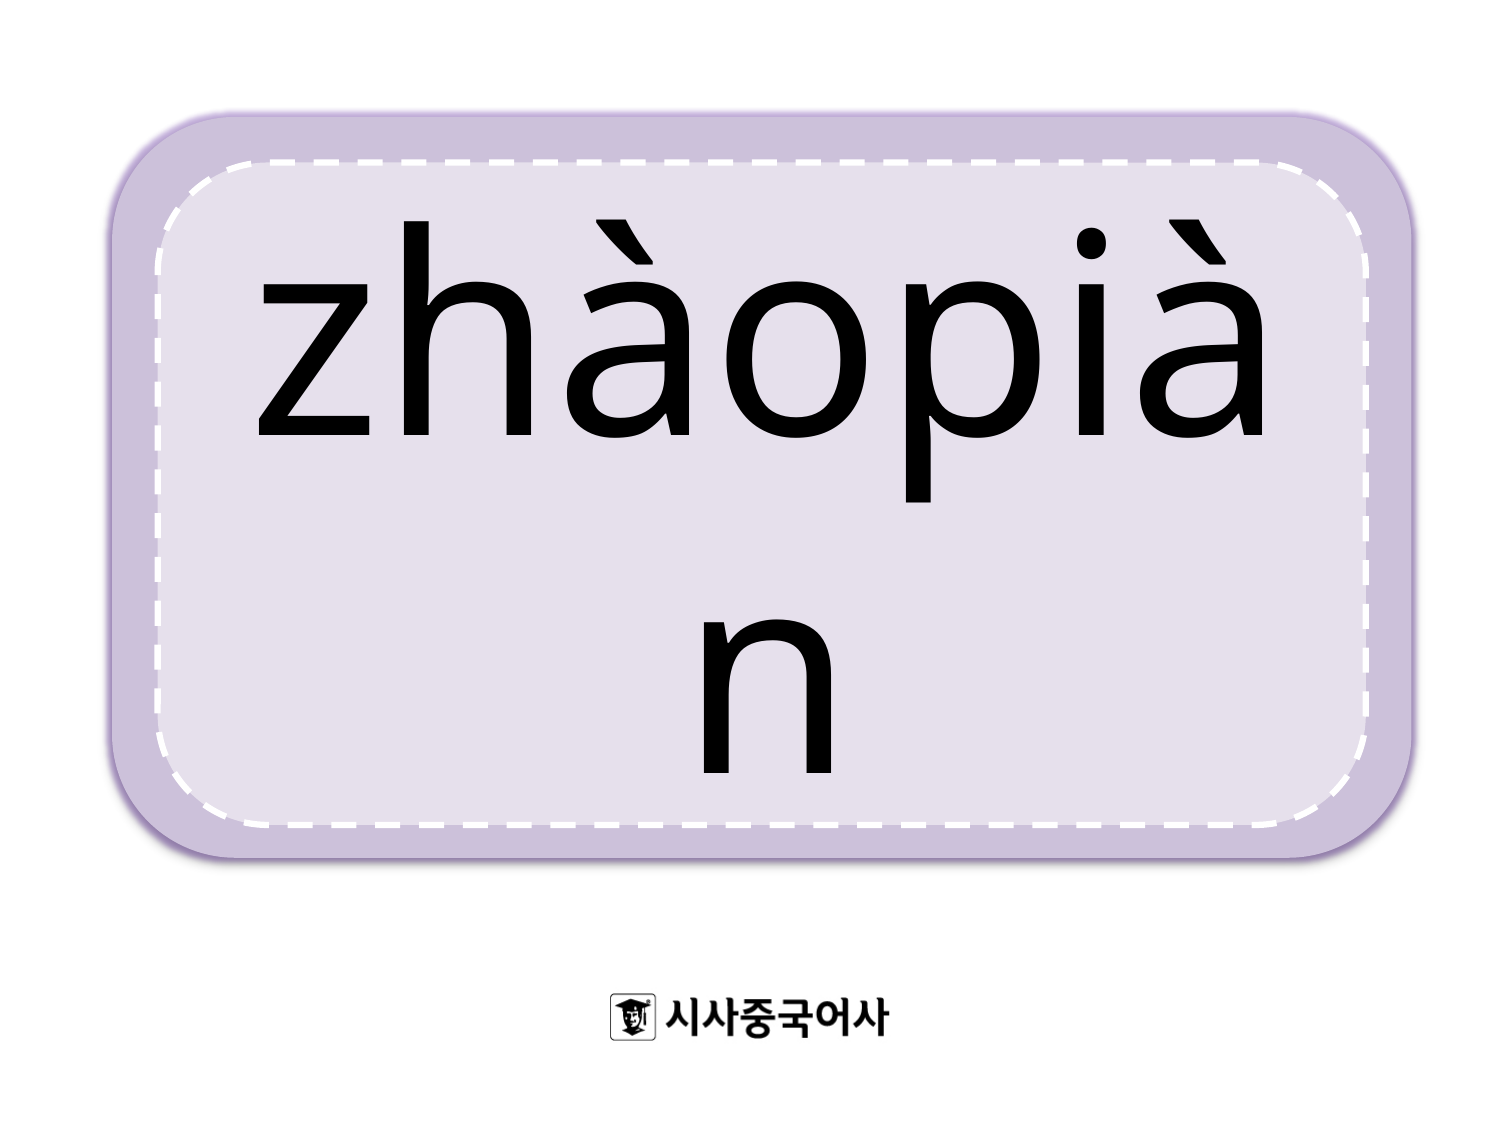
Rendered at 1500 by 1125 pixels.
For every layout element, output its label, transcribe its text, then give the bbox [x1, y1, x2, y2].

picture [602, 987, 898, 1047]
text_box zhàopiàn [162, 160, 1371, 824]
